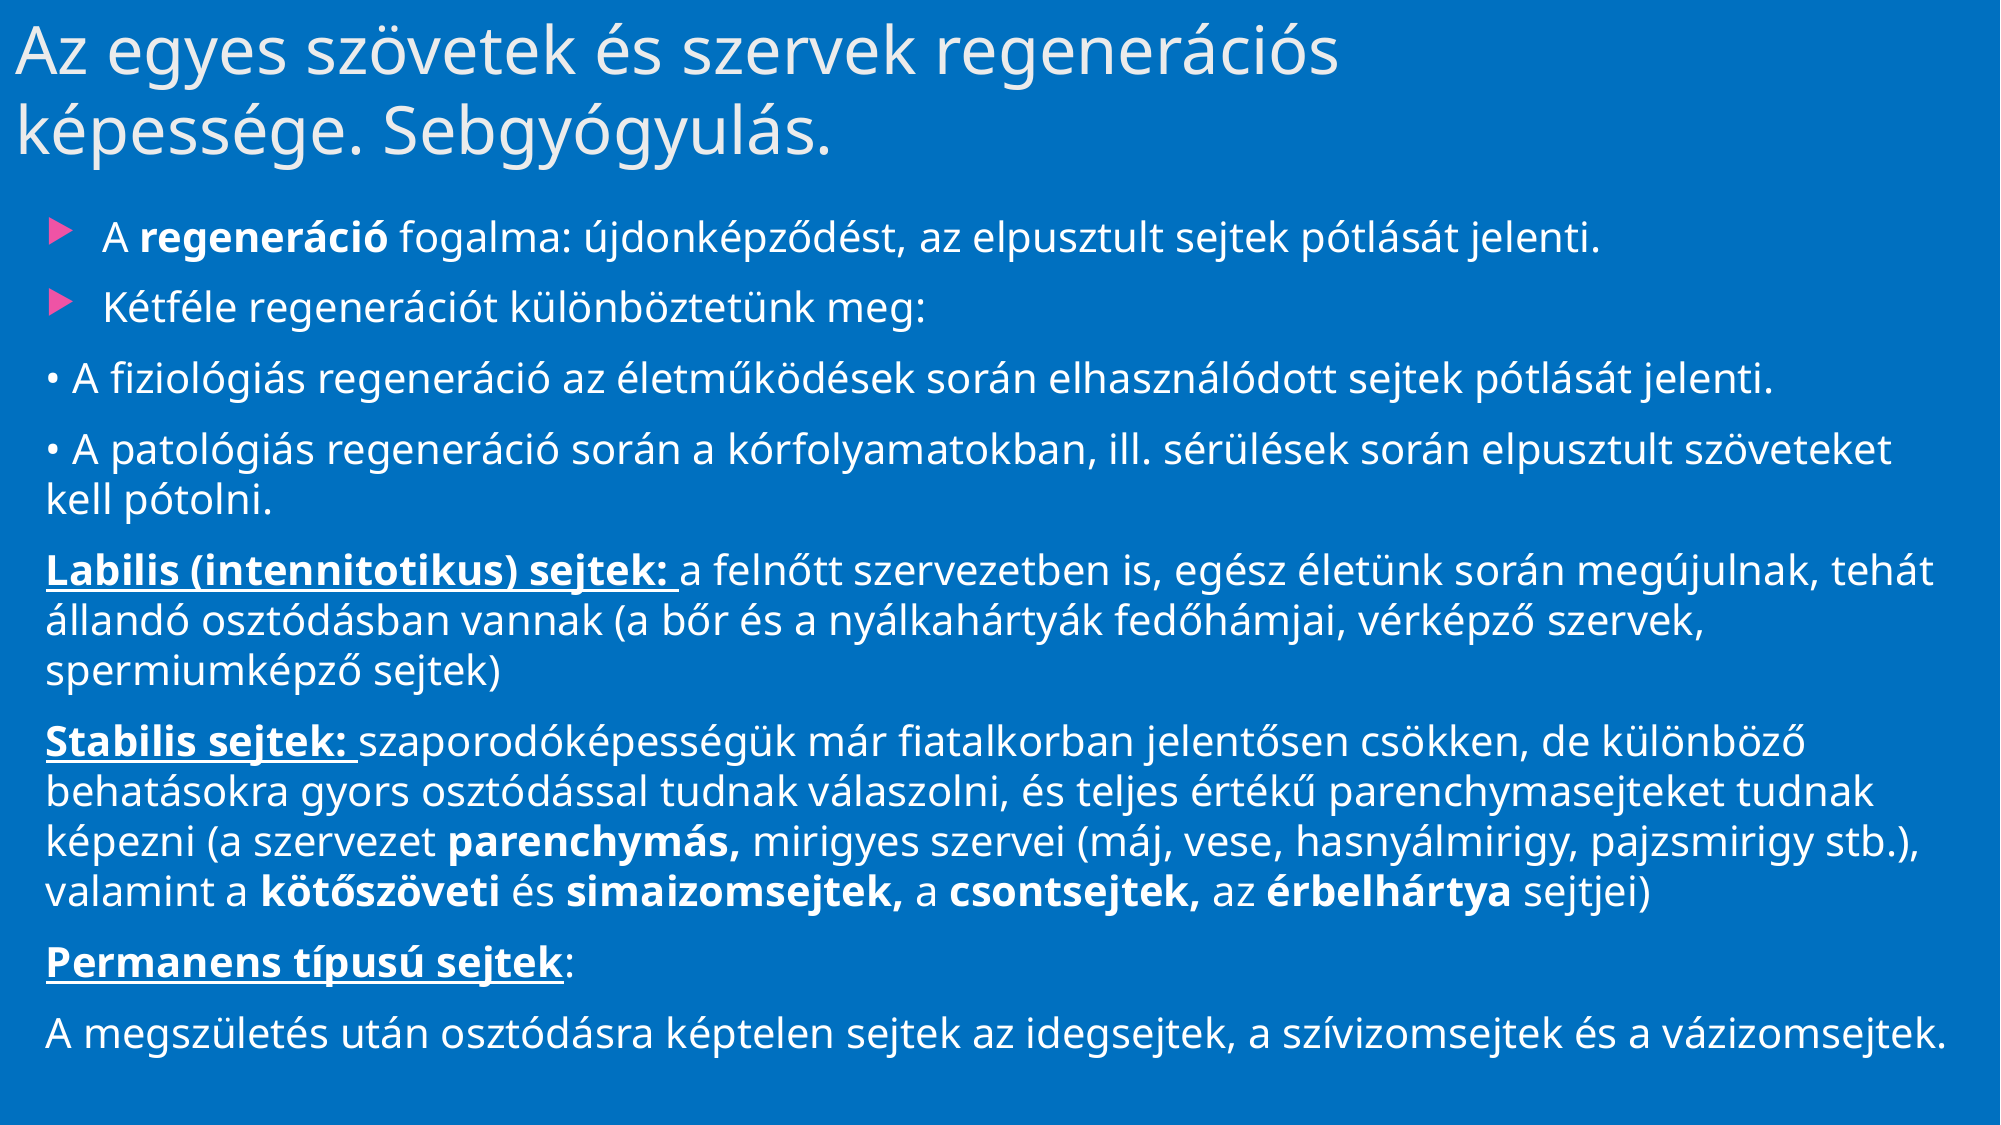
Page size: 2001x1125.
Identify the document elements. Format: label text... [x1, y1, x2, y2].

list A regeneráció fogalma: újdonképződést, az elpusztult sejtek pótlását jelenti. Kétféle regenerációt különböztetünk meg: • A fiziológiás regeneráció az életműködések során elhasználódott sejtek pótlását jelenti. • A patológiás regeneráció során a kórfolyamatokban, ill. sérülések során elpusztult szöveteket kell pótolni. Labilis (intennitotikus) sejtek: a felnőtt szervezetben is, egész életünk során megújulnak, tehát állandó osztódásban vannak (a bőr és a nyálkahártyák fedőhámjai, vérképző szervek, spermiumképző sejtek) Stabilis sejtek: szaporodóképességük már fiatalkorban jelentősen csökken, de különböző behatásokra gyors osztódással tudnak válaszolni, és teljes értékű parenchymasejteket tudnak képezni (a szervezet parenchymás, mirigyes szervei (máj, vese, hasnyálmirigy, pajzsmirigy stb.), valamint a kötőszöveti és simaizomsejtek, a csontsejtek, az érbelhártya sejtjei) Permanens típusú sejtek: A megszületés után osztódásra képtelen sejtek az idegsejtek, a szívizomsejtek és a vázizomsejtek. [30, 202, 1975, 1025]
title Az egyes szövetek és szervek regenerációs képessége. Sebgyógyulás. [0, 0, 1649, 230]
